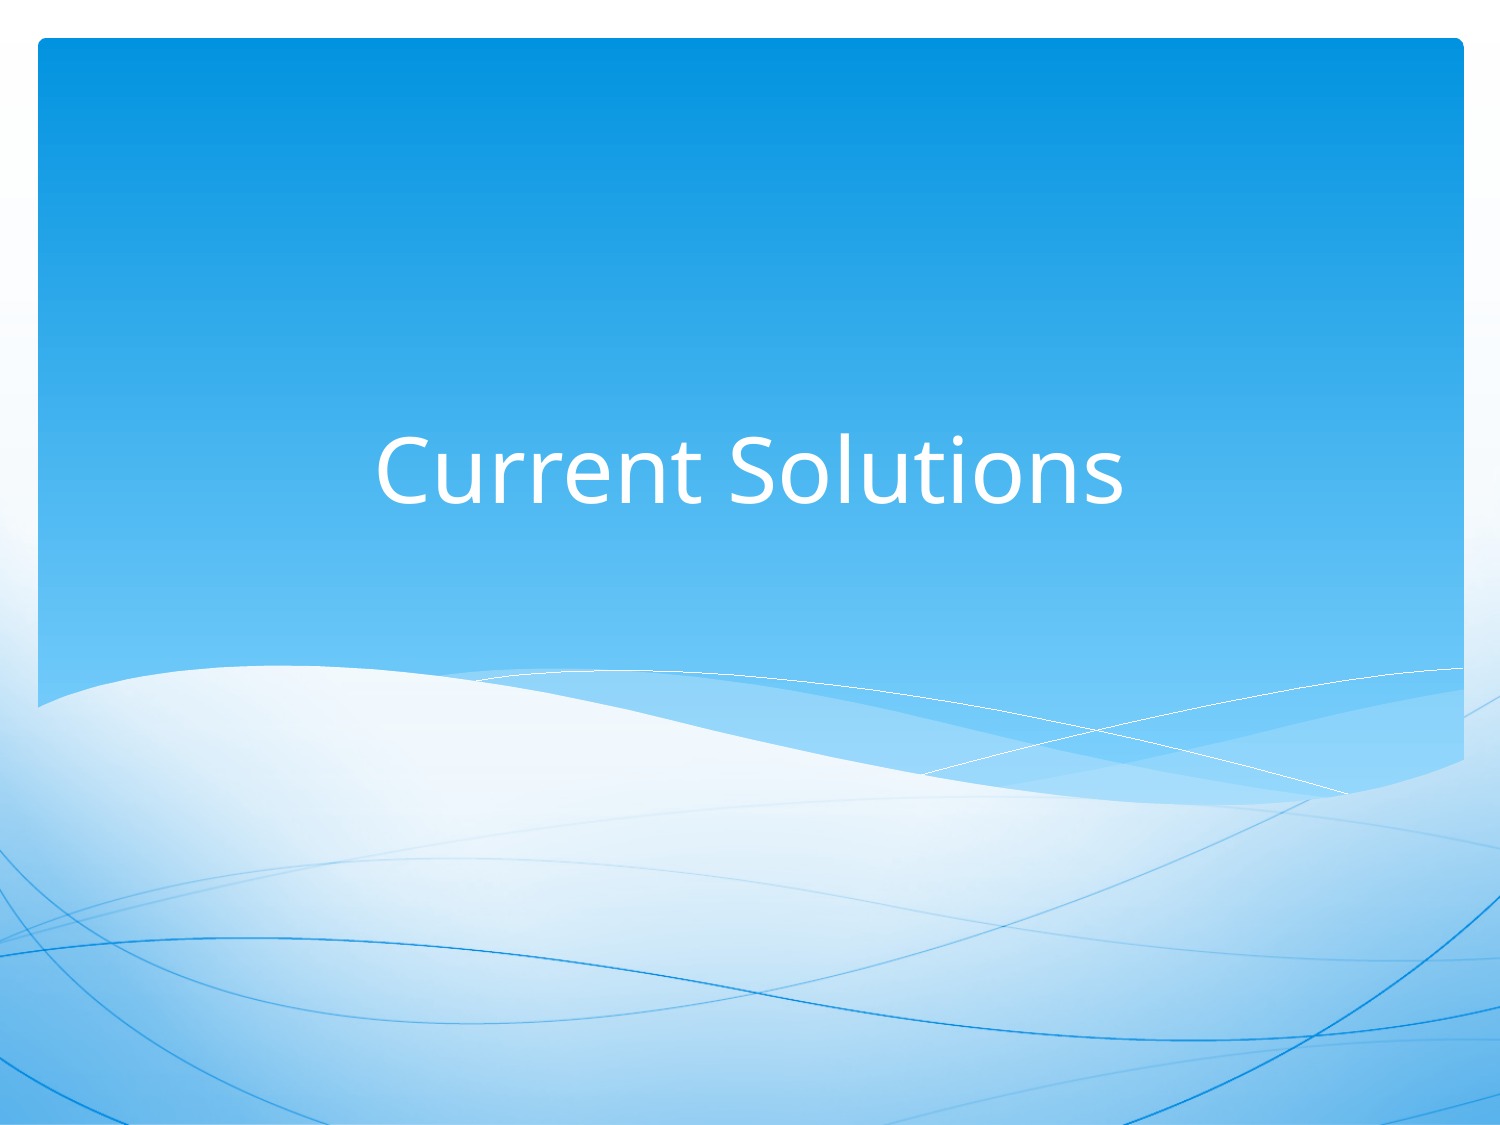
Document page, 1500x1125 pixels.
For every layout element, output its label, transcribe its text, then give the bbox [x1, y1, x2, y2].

title Current Solutions [113, 404, 1389, 655]
